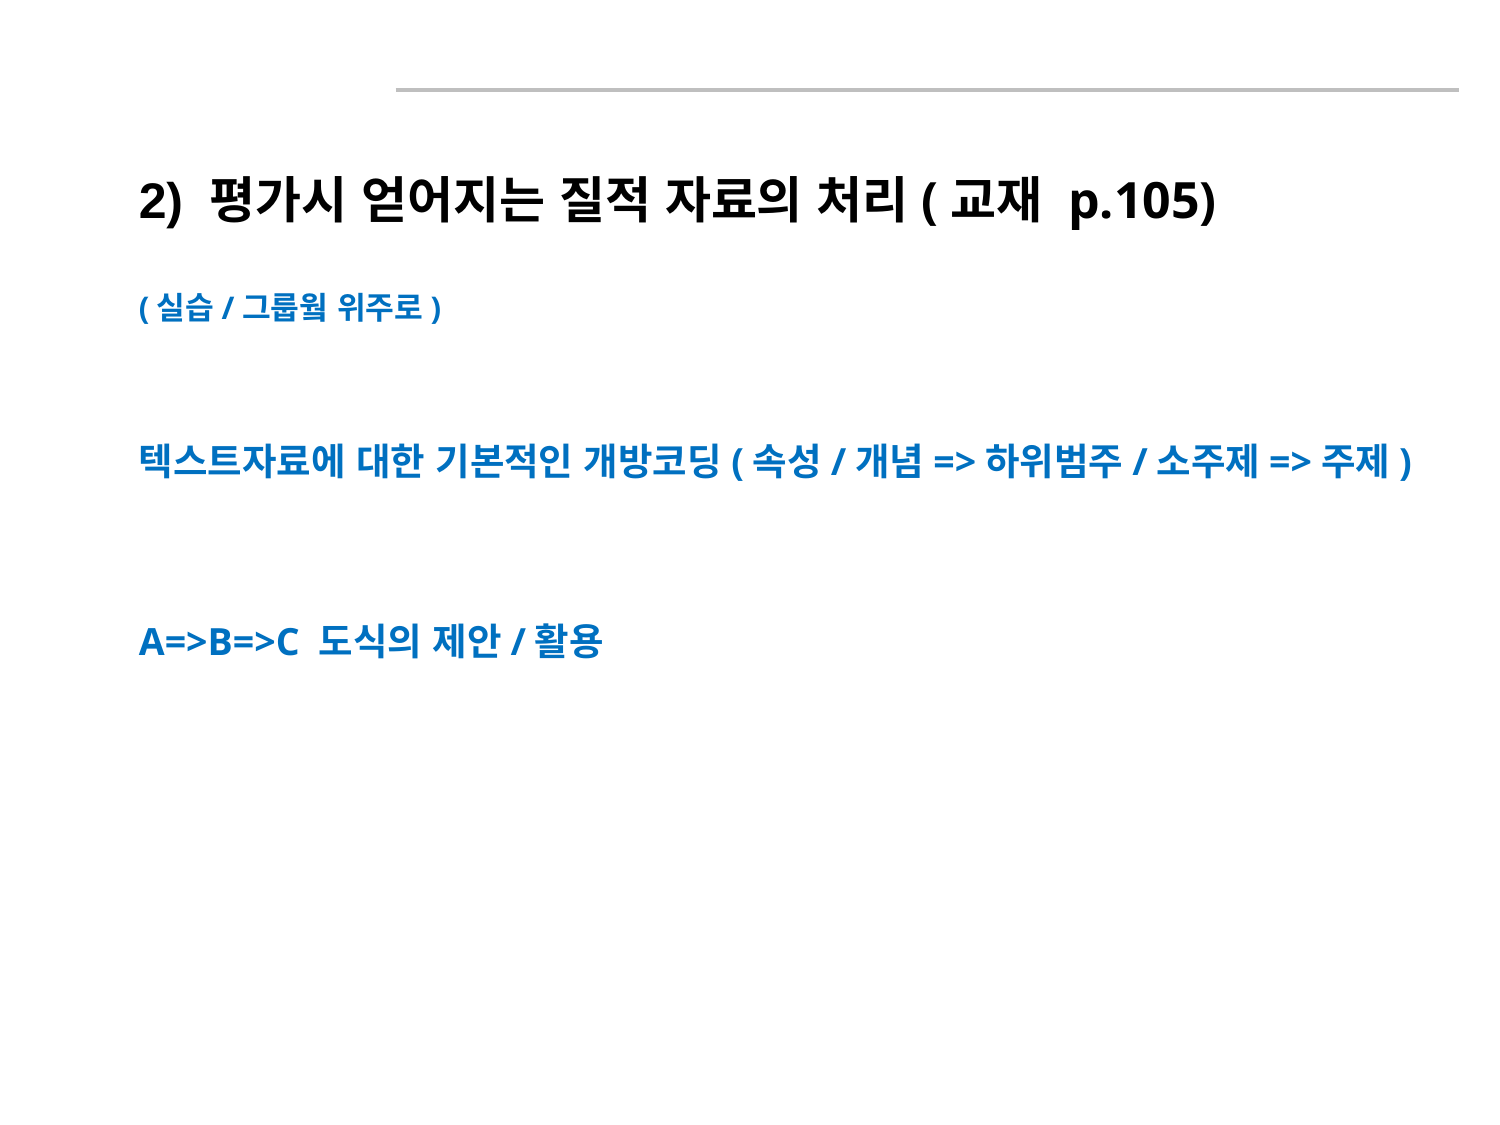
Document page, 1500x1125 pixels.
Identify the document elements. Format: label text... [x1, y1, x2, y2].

text_box 2) 평가시 얻어지는 질적 자료의 처리(교재 p.105) (실습/그룹웤 위주로) 텍스트자료에 대한 기본적인 개방코딩(속성/개념=>하위범주/소주제=>주제) A=>B=>C 도식의 제안/활용 [123, 160, 1437, 783]
